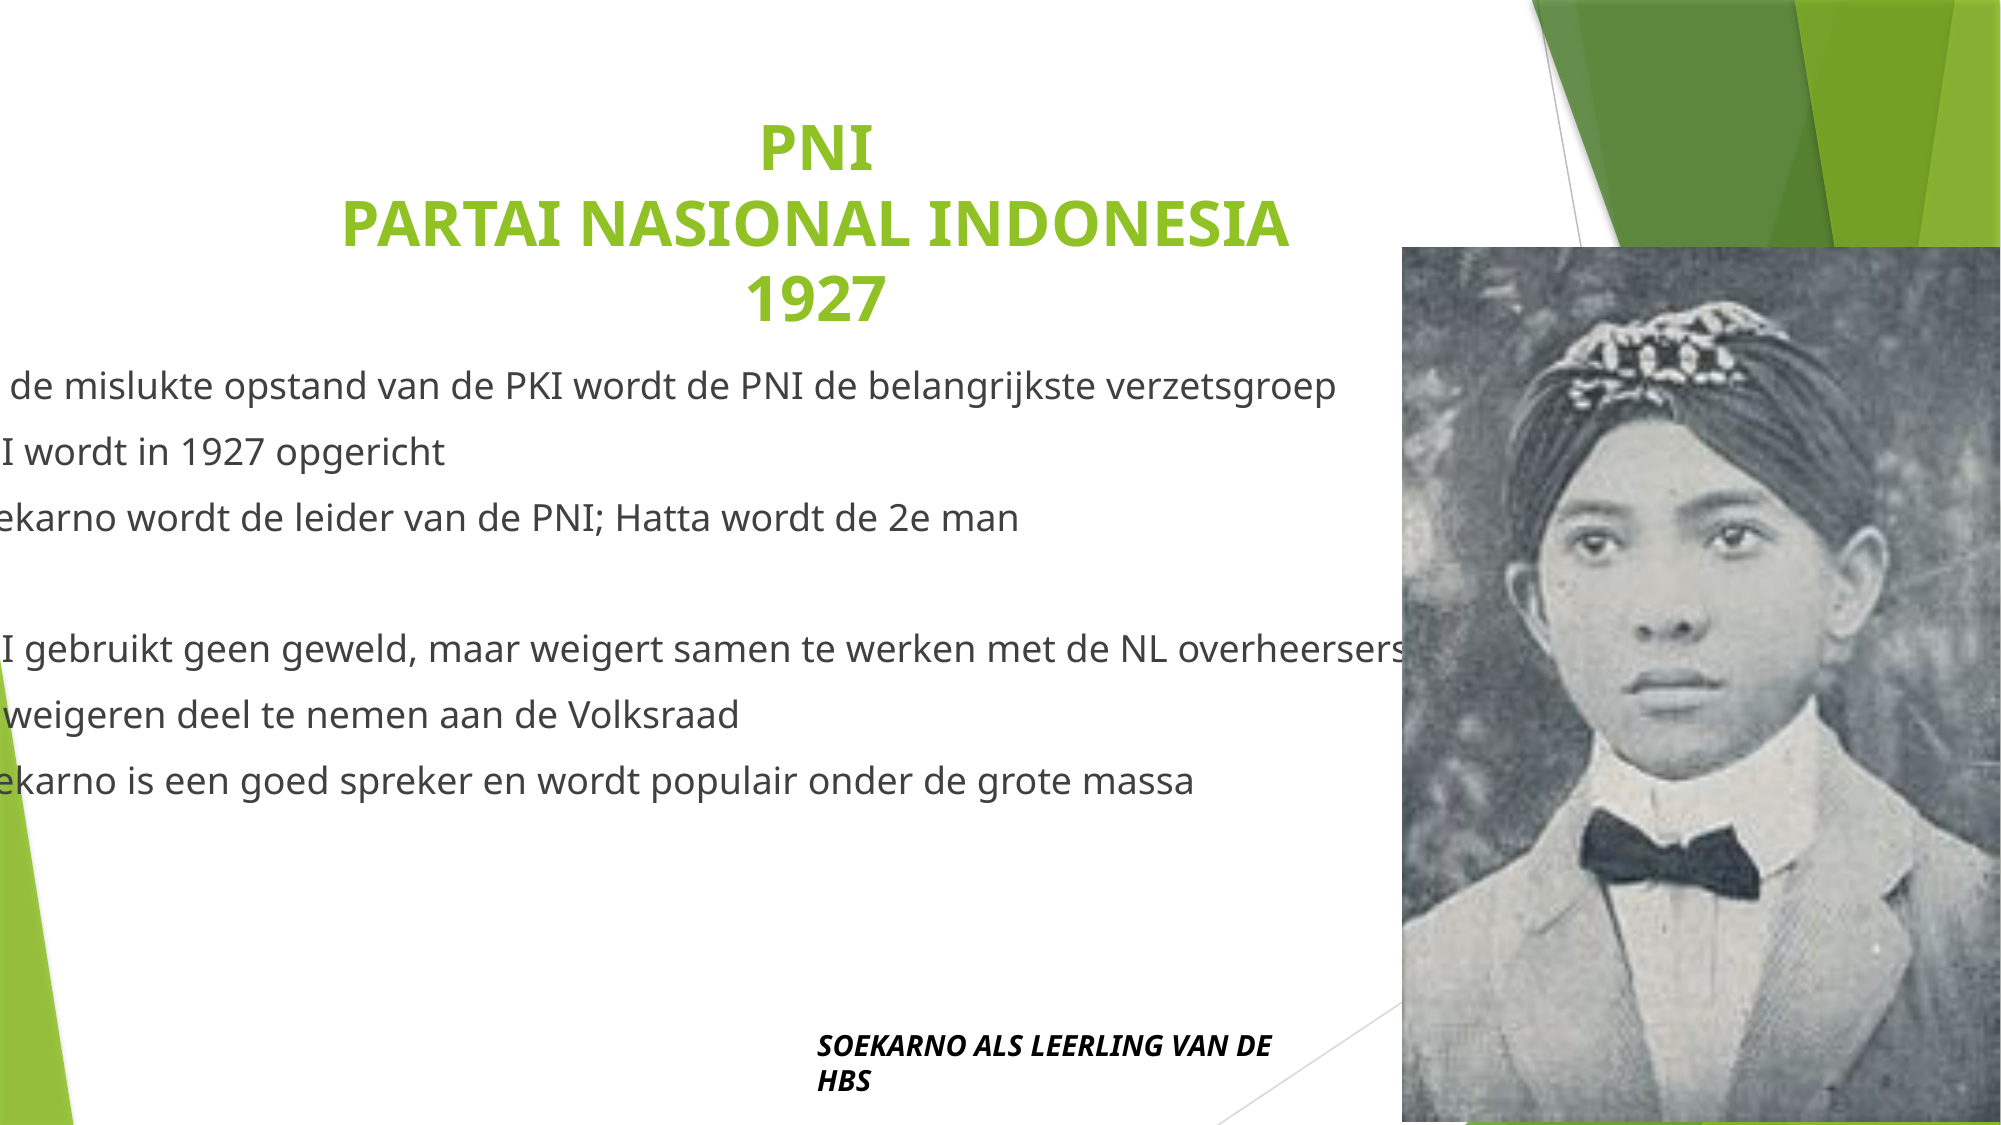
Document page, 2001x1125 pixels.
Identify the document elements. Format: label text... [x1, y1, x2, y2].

picture [1401, 247, 2000, 1123]
list Na de mislukte opstand van de PKI wordt de PNI de belangrijkste verzetsgroep PNI wordt in 1927 opgericht Soekarno wordt de leider van de PNI; Hatta wordt de 2e man PNI gebruikt geen geweld, maar weigert samen te werken met de NL overheersers Ze weigeren deel te nemen aan de Volksraad Soekarno is een goed spreker en wordt populair onder de grote massa [0, 354, 1397, 1125]
text_box SOEKARNO ALS LEERLING VAN DE HBS [802, 1020, 1347, 1105]
title PNI PARTAI NASIONAL INDONESIA 1927 [111, 99, 1522, 342]
